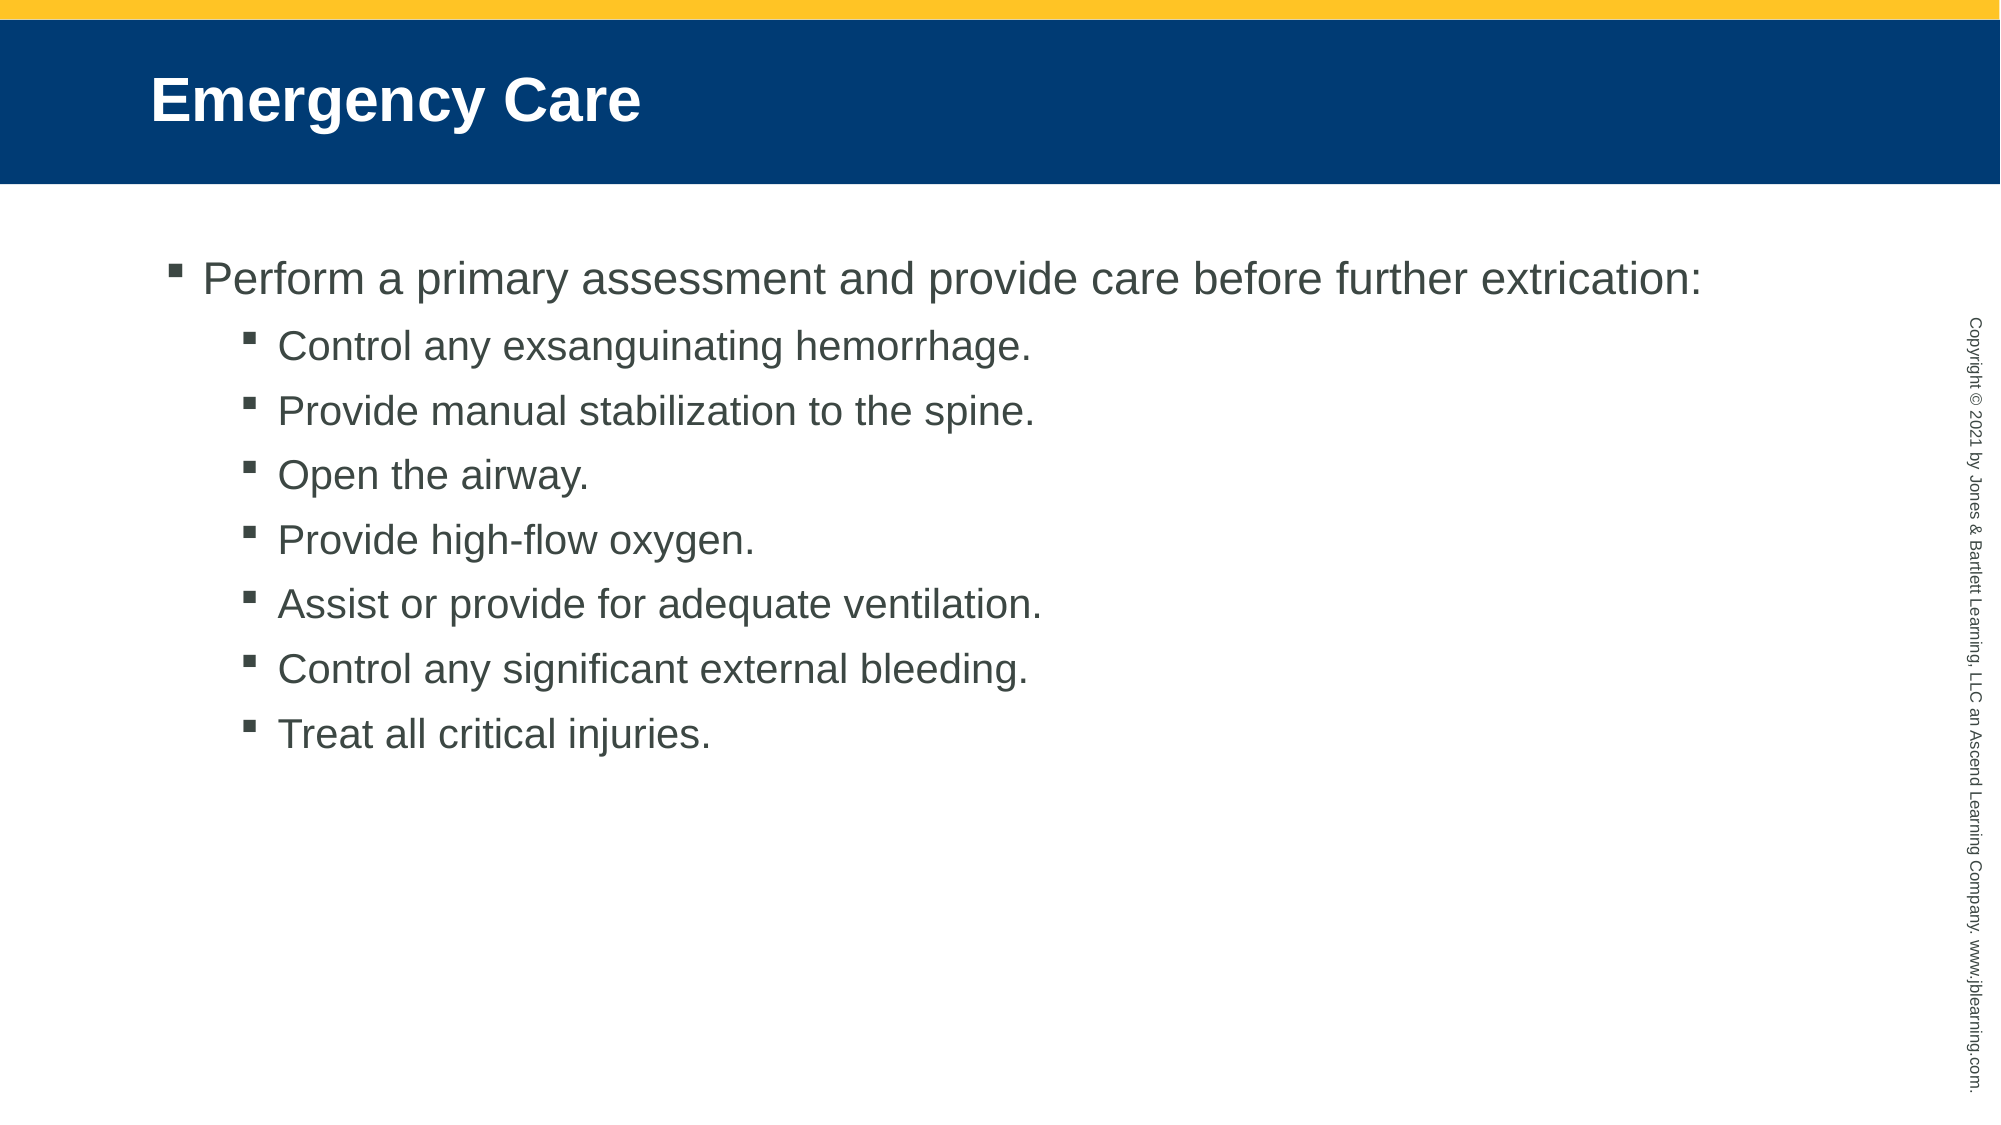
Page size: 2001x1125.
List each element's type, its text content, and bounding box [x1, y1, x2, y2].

list Perform a primary assessment and provide care before further extrication: Control any exsanguinating hemorrhage. Provide manual stabilization to the spine. Open the airway. Provide high-flow oxygen. Assist or provide for adequate ventilation. Control any significant external bleeding. Treat all critical injuries. [150, 241, 1850, 1025]
title Emergency Care [0, 19, 2000, 185]
